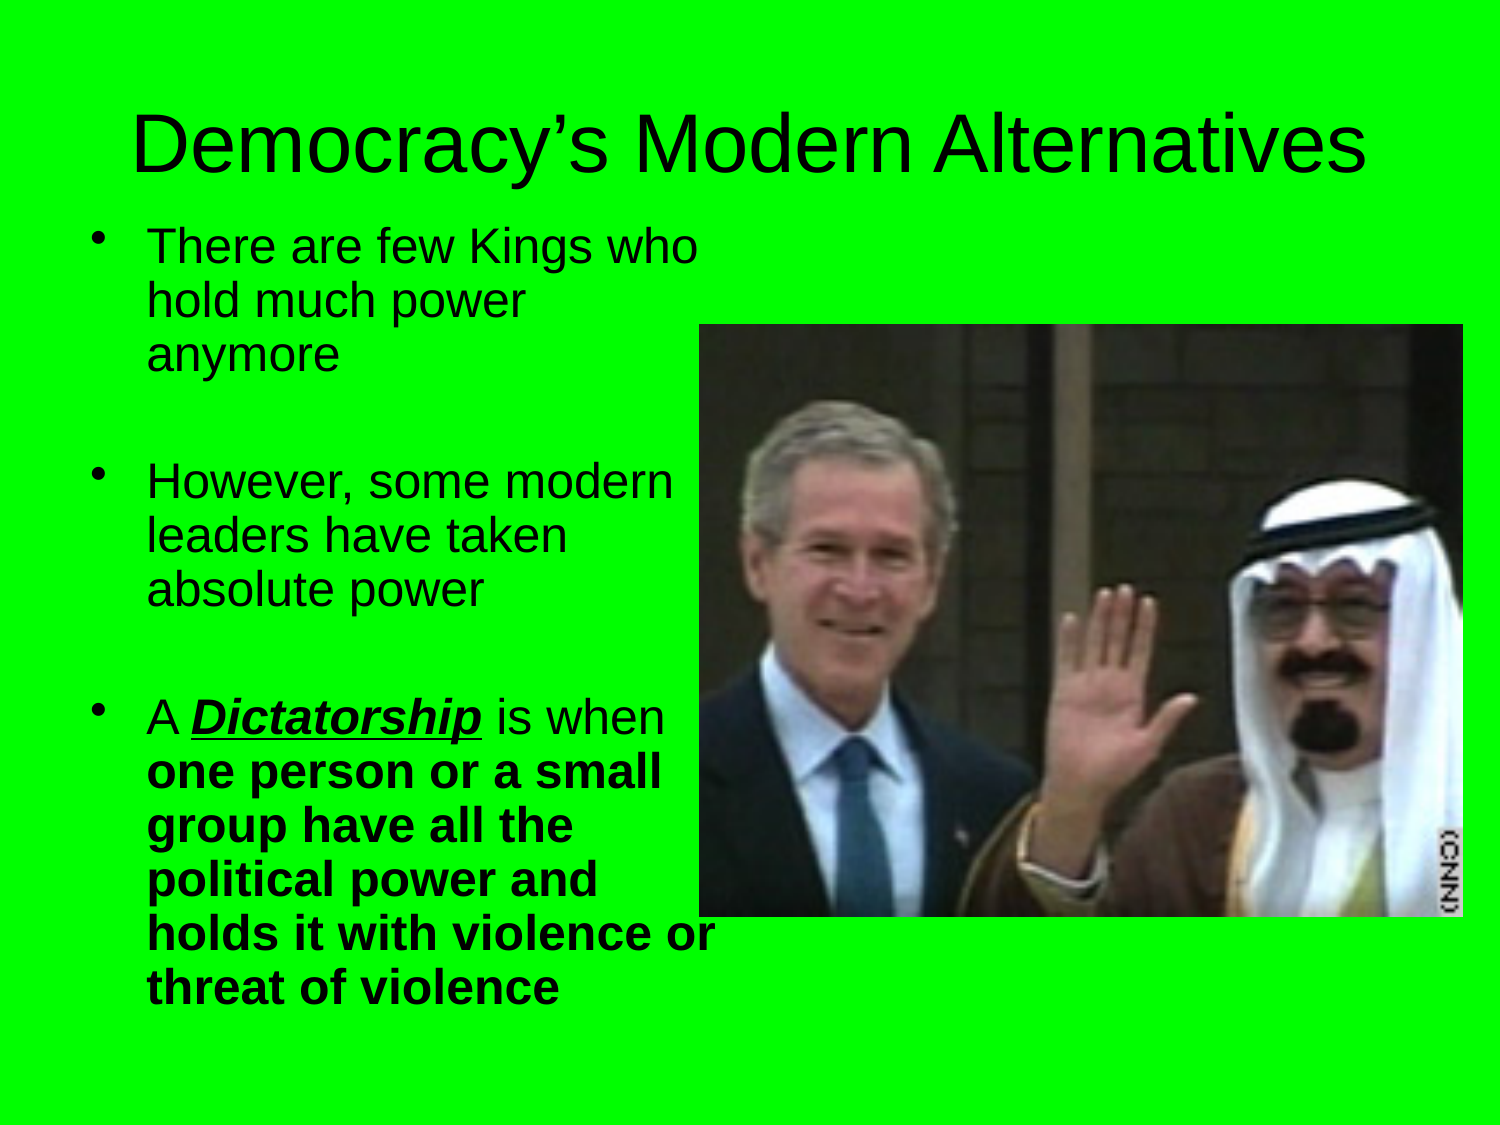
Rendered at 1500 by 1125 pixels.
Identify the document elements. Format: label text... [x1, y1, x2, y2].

title Democracy’s Modern Alternatives [75, 45, 1425, 233]
list There are few Kings who hold much power anymore However, some modern leaders have taken absolute power A Dictatorship is when one person or a small group have all the political power and holds it with violence or threat of violence [75, 212, 738, 1088]
picture [699, 324, 1463, 918]
